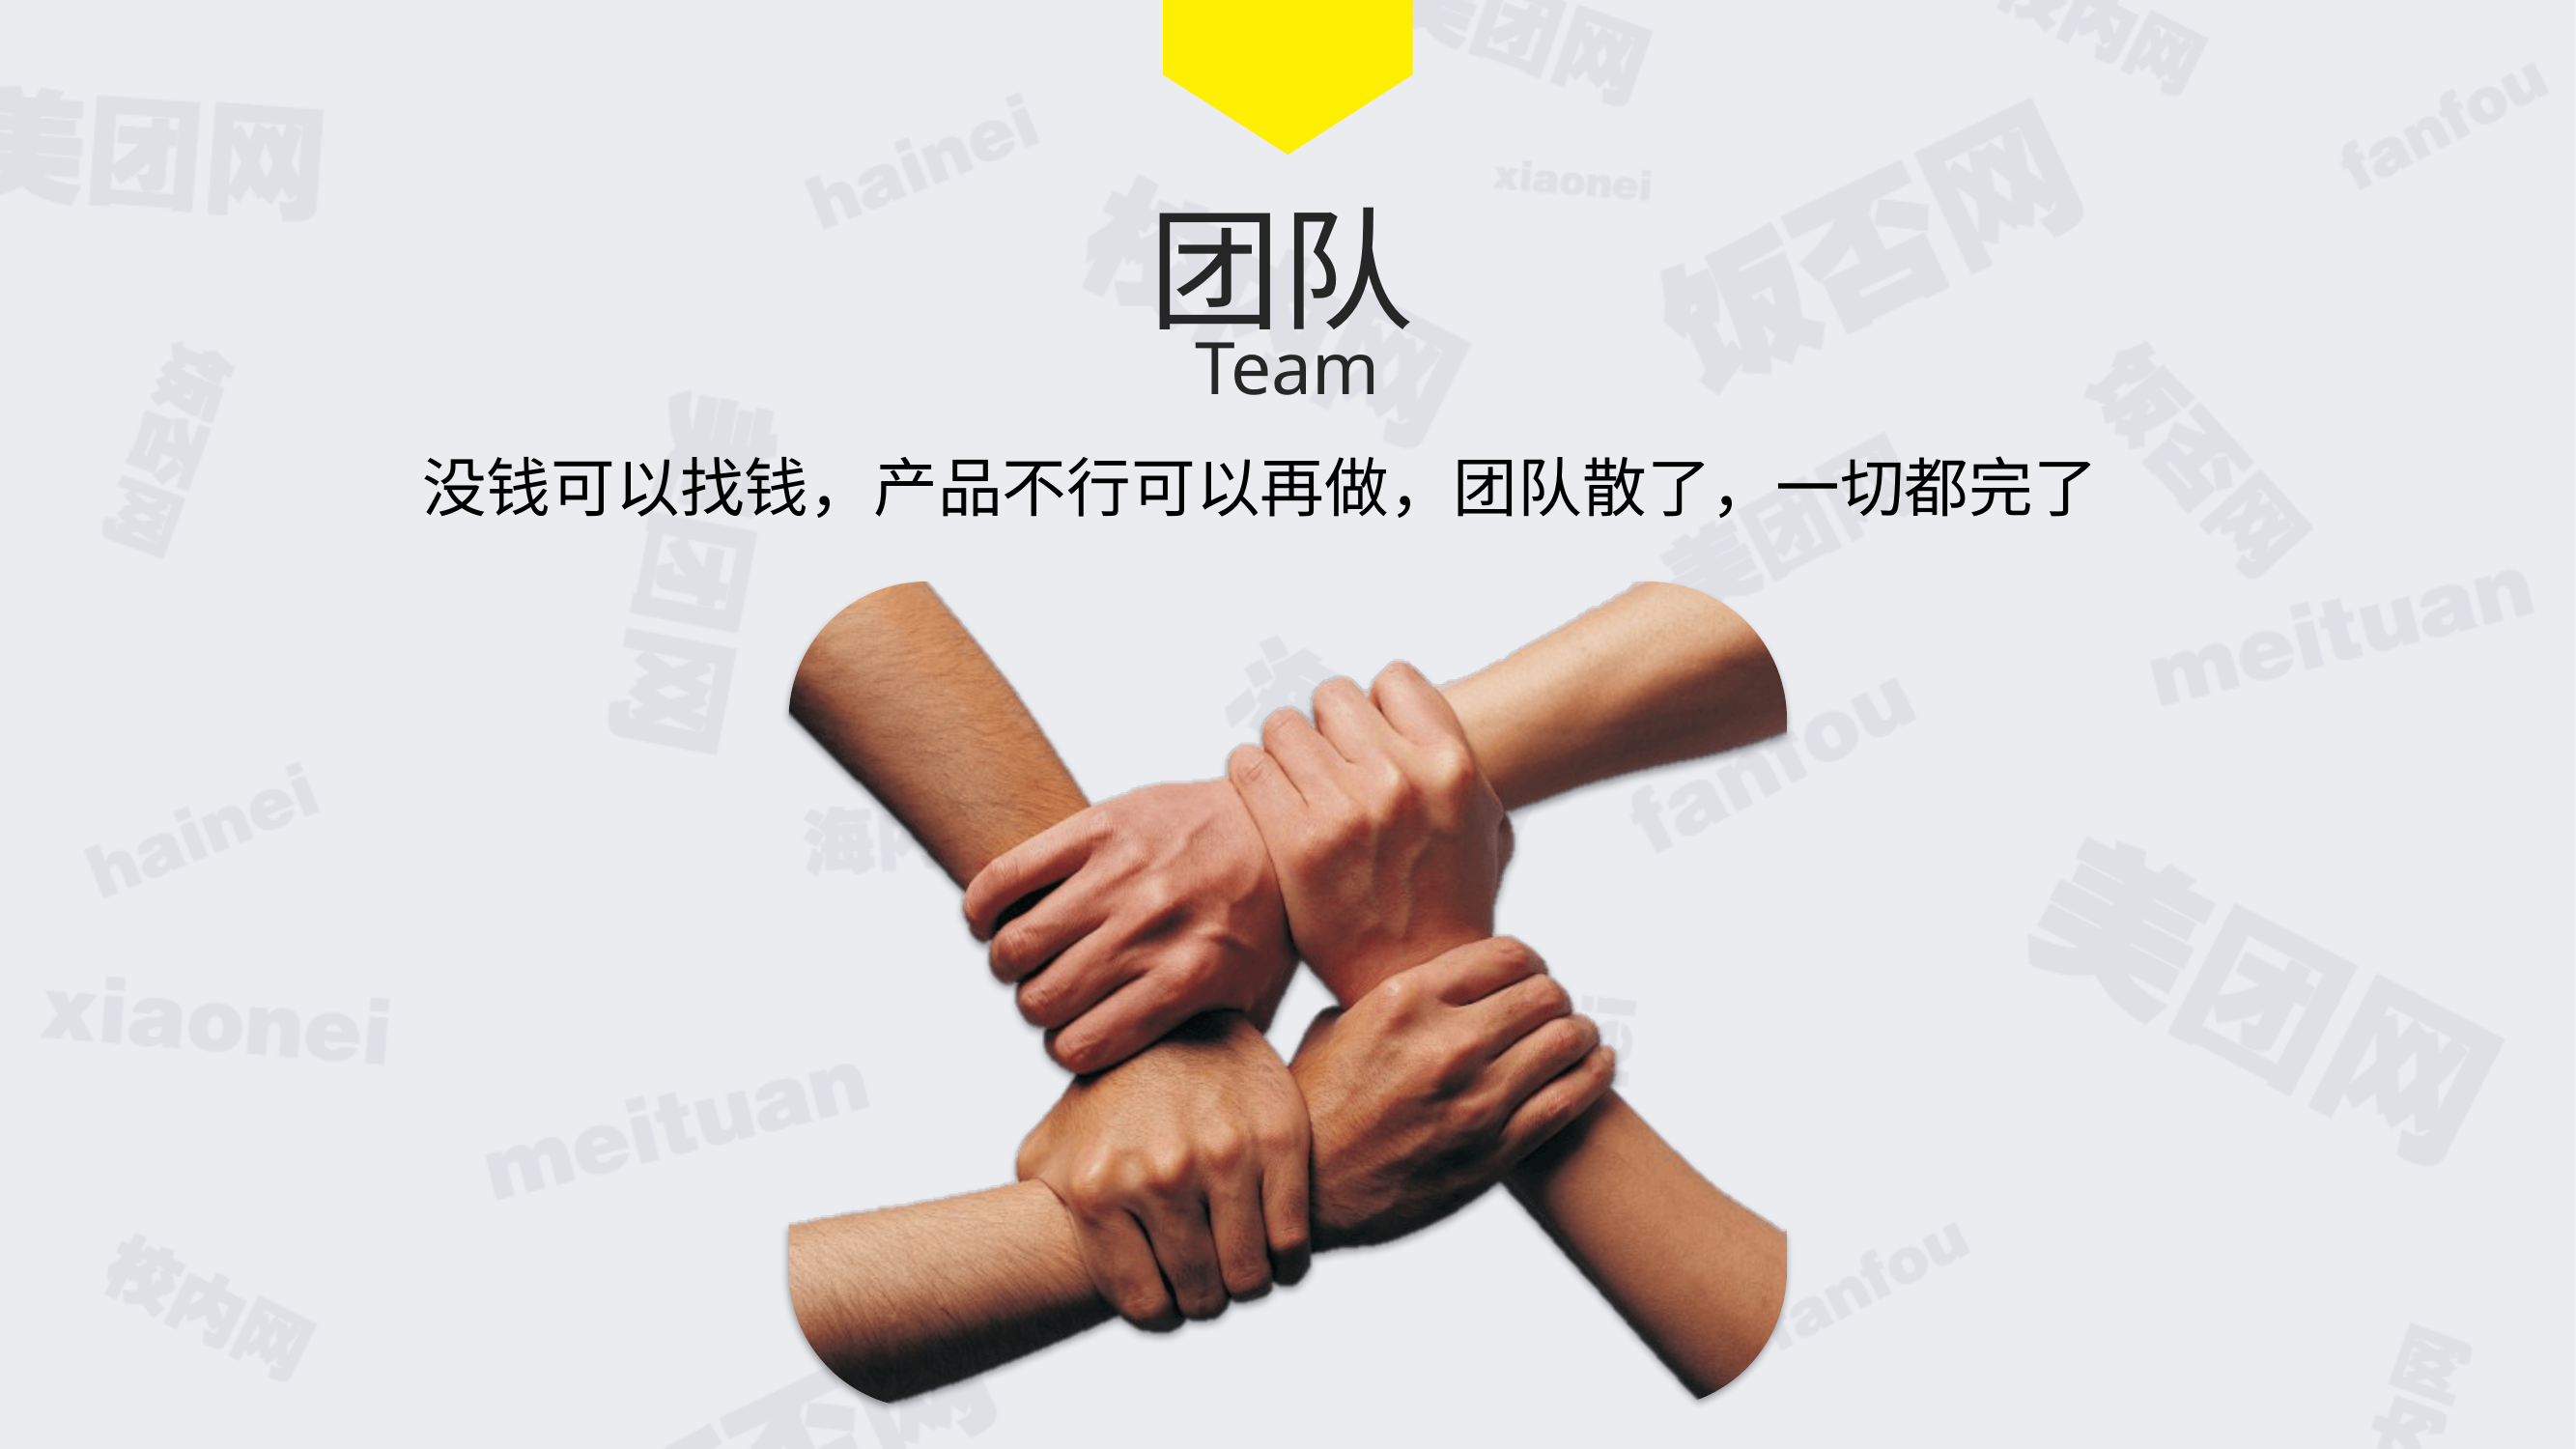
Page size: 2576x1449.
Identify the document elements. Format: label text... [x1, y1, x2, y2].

text_box 团队 [1134, 179, 1430, 354]
text_box Team [1146, 354, 1430, 416]
text_box 没钱可以找钱，产品不行可以再做，团队散了，一切都完了 [408, 440, 2165, 531]
text_box [1162, 0, 1414, 156]
picture [0, 0, 2576, 1449]
